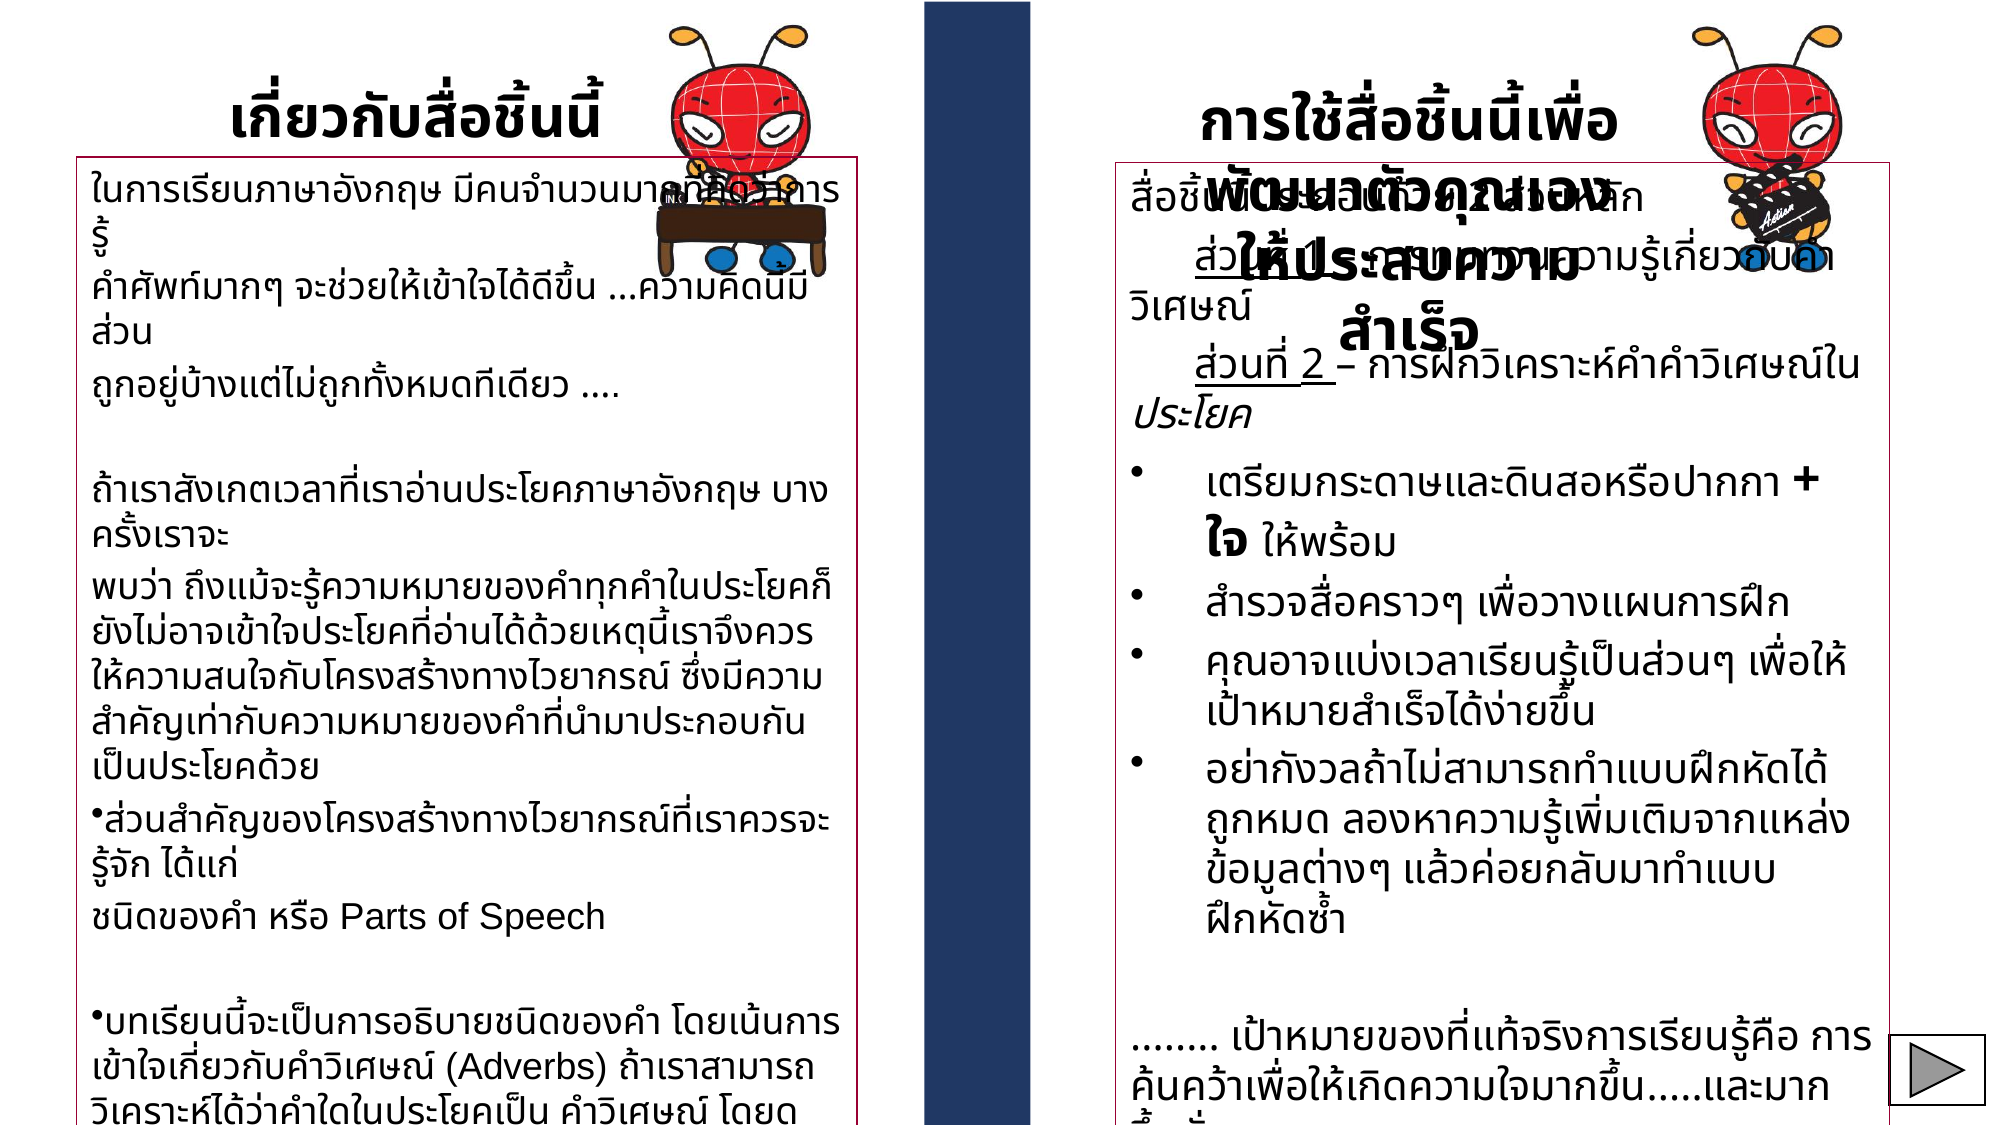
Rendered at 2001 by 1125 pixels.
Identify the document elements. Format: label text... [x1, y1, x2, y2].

text_box เกี่ยวกับสื่อชิ้นนี้ [58, 70, 654, 158]
picture [654, 23, 832, 282]
text_box การใช้สื่อชิ้นนี้เพื่อพัฒนาตัวคุณเองให้ประสบความสำเร็จ [1165, 73, 1654, 162]
text_box [923, 1, 1031, 1125]
picture [1690, 23, 1845, 275]
text_box สื่อชิ้นนี้ประกอบด้วย 2 ส่วนหลัก ส่วนที่ 1 – การทบทวนความรู้เกี่ยวกับคำวิเศษณ์ ส่วนที่ 2 – การฝึกวิเคราะห์คำคำวิเศษณ์ในประโยค เตรียมกระดาษและดินสอหรือปากกา + ใจ ให้พร้อม สำรวจสื่อคราวๆ เพื่อวางแผนการฝึก คุณอาจแบ่งเวลาเรียนรู้เป็นส่วนๆ เพื่อให้เป้าหมายสำเร็จได้ง่ายขึ้น อย่ากังวลถ้าไม่สามารถทำแบบฝึกหัดได้ถูกหมด ลองหาความรู้เพิ่มเติมจากแหล่งข้อมูลต่างๆ แล้วค่อยกลับมาทำแบบฝึกหัดซ้ำ ........ เป้าหมายของที่แท้จริงการเรียนรู้คือ การค้นคว้าเพื่อให้เกิดความใจมากขึ้น.....และมากขึ้นนั่นเอง [1115, 162, 1890, 1125]
text_box ในการเรียนภาษาอังกฤษ มีคนจำนวนมากที่คิดว่าการรู้ คำศัพท์มากๆ จะช่วยให้เข้าใจได้ดีขึ้น …ความคิดนี้มีส่วน ถูกอยู่บ้างแต่ไม่ถูกทั้งหมดทีเดียว …. ถ้าเราสังเกตเวลาที่เราอ่านประโยคภาษาอังกฤษ บางครั้งเราจะ พบว่า ถึงแม้จะรู้ความหมายของคำทุกคำในประโยคก็ยังไม่อาจเข้าใจประโยคที่อ่านได้ด้วยเหตุนี้เราจึงควรให้ความสนใจกับโครงสร้างทางไวยากรณ์ ซึ่งมีความสำคัญเท่ากับความหมายของคำที่นำมาประกอบกันเป็นประโยคด้วย ส่วนสำคัญของโครงสร้างทางไวยากรณ์ที่เราควรจะรู้จัก ได้แก่ ชนิดของคำ หรือ Parts of Speech บทเรียนนี้จะเป็นการอธิบายชนิดของคำ โดยเน้นการเข้าใจเกี่ยวกับคำวิเศษณ์ (Adverbs) ถ้าเราสามารถวิเคราะห์ได้ว่าคำใดในประโยคเป็น คำวิเศษณ์ โดยดูจากรูปแบบและตำแหน่งที่ปรากฏในประโยคได้ ก็จะทำให้เราเข้าใจประโยคดีขึ้นได้อย่างแน่นอน [76, 157, 857, 1125]
text_box [1890, 1034, 1986, 1106]
